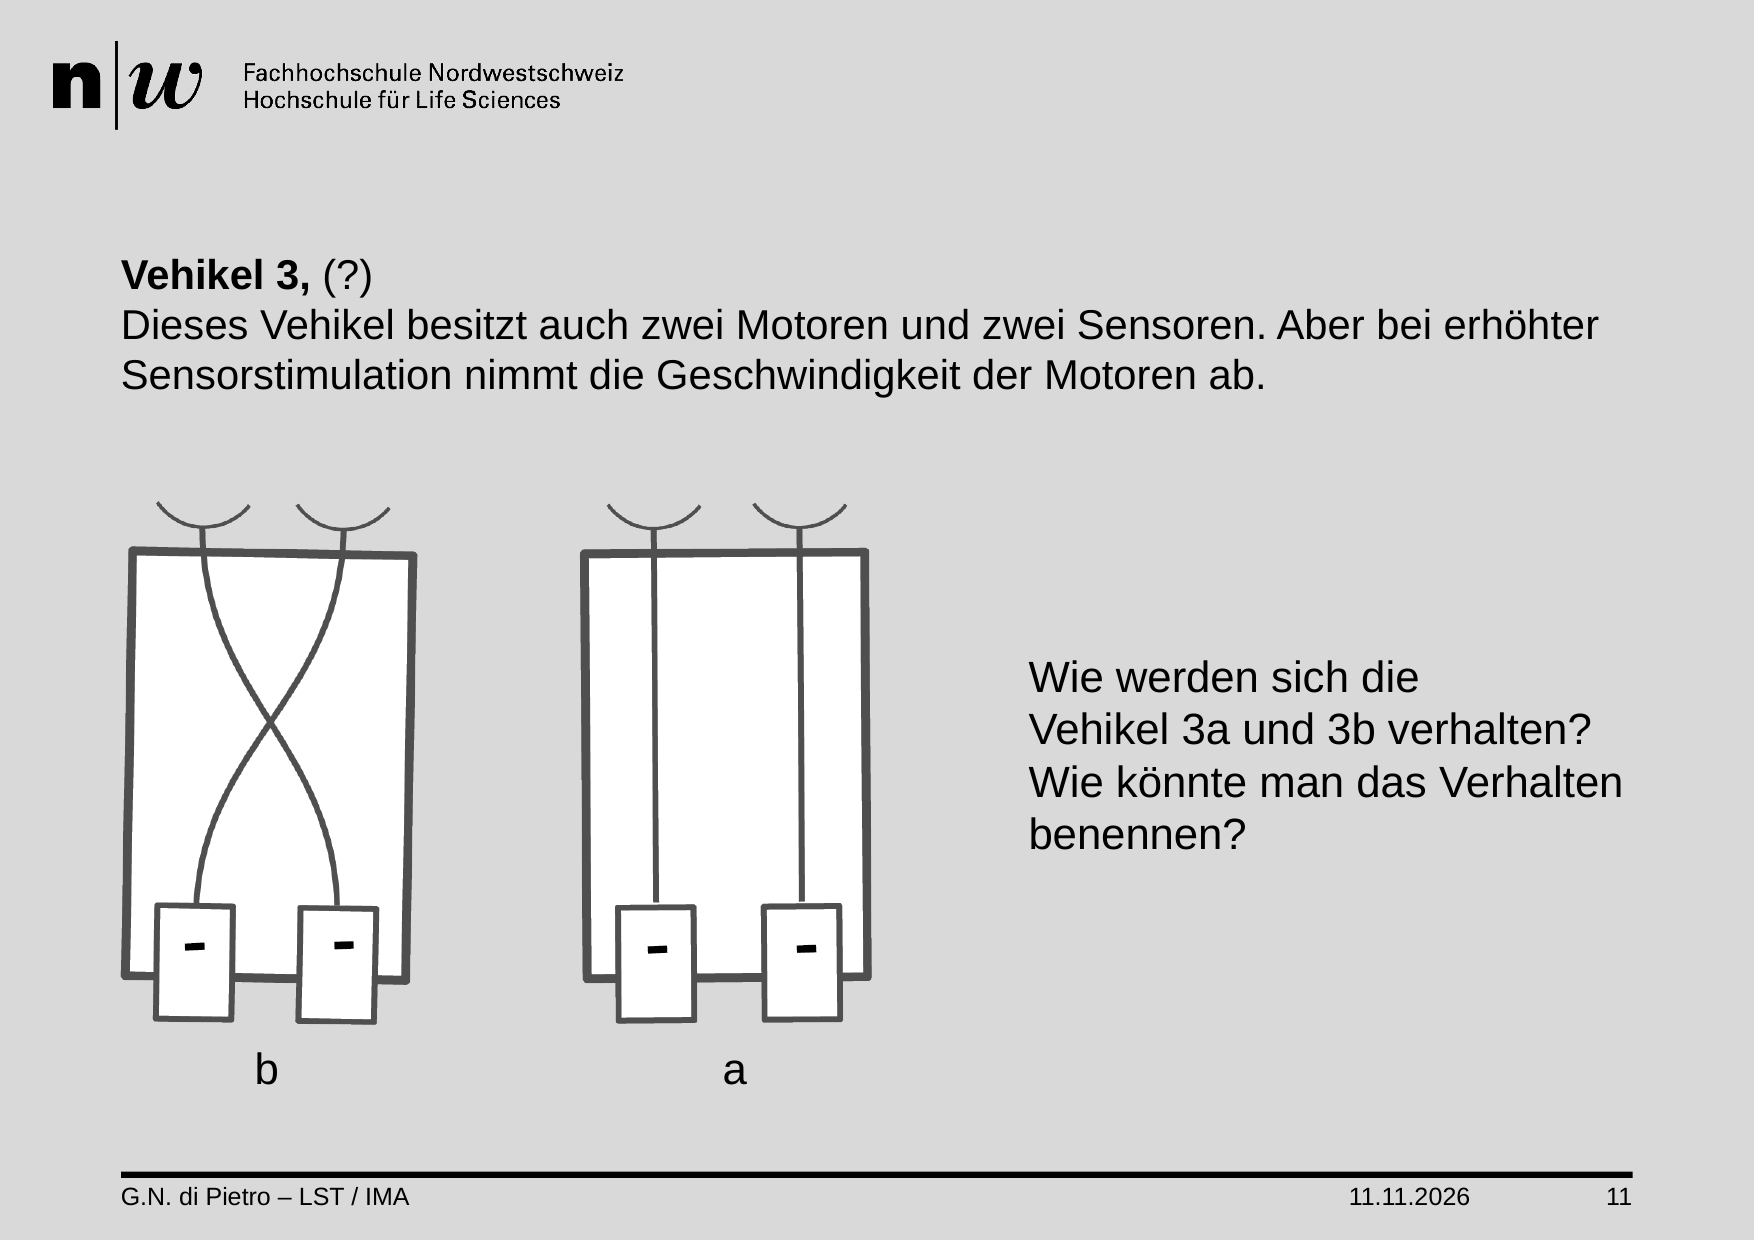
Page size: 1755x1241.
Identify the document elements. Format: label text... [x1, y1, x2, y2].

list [120, 500, 872, 1025]
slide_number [1349, 1180, 1490, 1211]
text_box a [707, 1033, 762, 1101]
footer G.N. di Pietro – LST / IMA [120, 1180, 1349, 1211]
slide_number 11 [1490, 1180, 1633, 1211]
title Vehikel 3, (?) Dieses Vehikel besitzt auch zwei Motoren und zwei Sensoren. Aber bei erhöhter Sensorstimulation nimmt die Geschwindigkeit der Motoren ab. [120, 247, 1633, 307]
text_box Wie werden sich die Vehikel 3a und 3b verhalten? Wie könnte man das Verhalten benennen? [1013, 641, 1664, 867]
picture [53, 41, 623, 130]
text_box b [239, 1033, 294, 1101]
